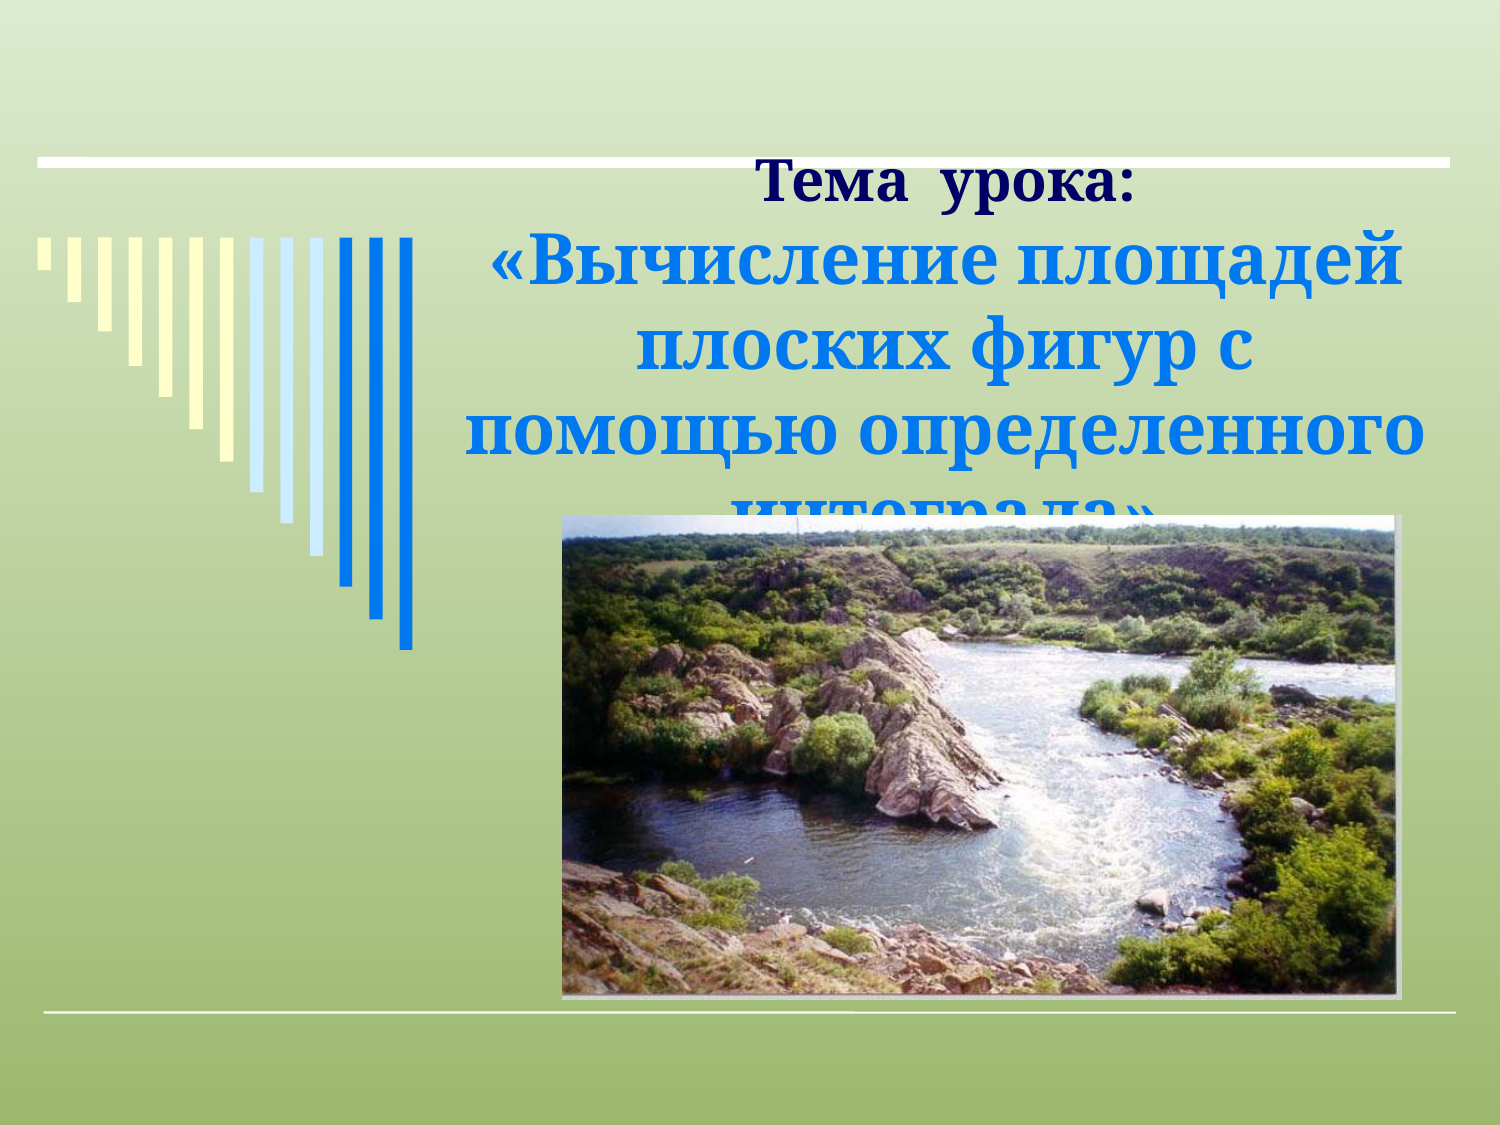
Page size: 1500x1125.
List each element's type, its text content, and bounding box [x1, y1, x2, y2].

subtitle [562, 515, 1402, 1000]
title Тема урока: «Вычисление площадей плоских фигур с помощью определенного интеграла» [442, 160, 1450, 537]
